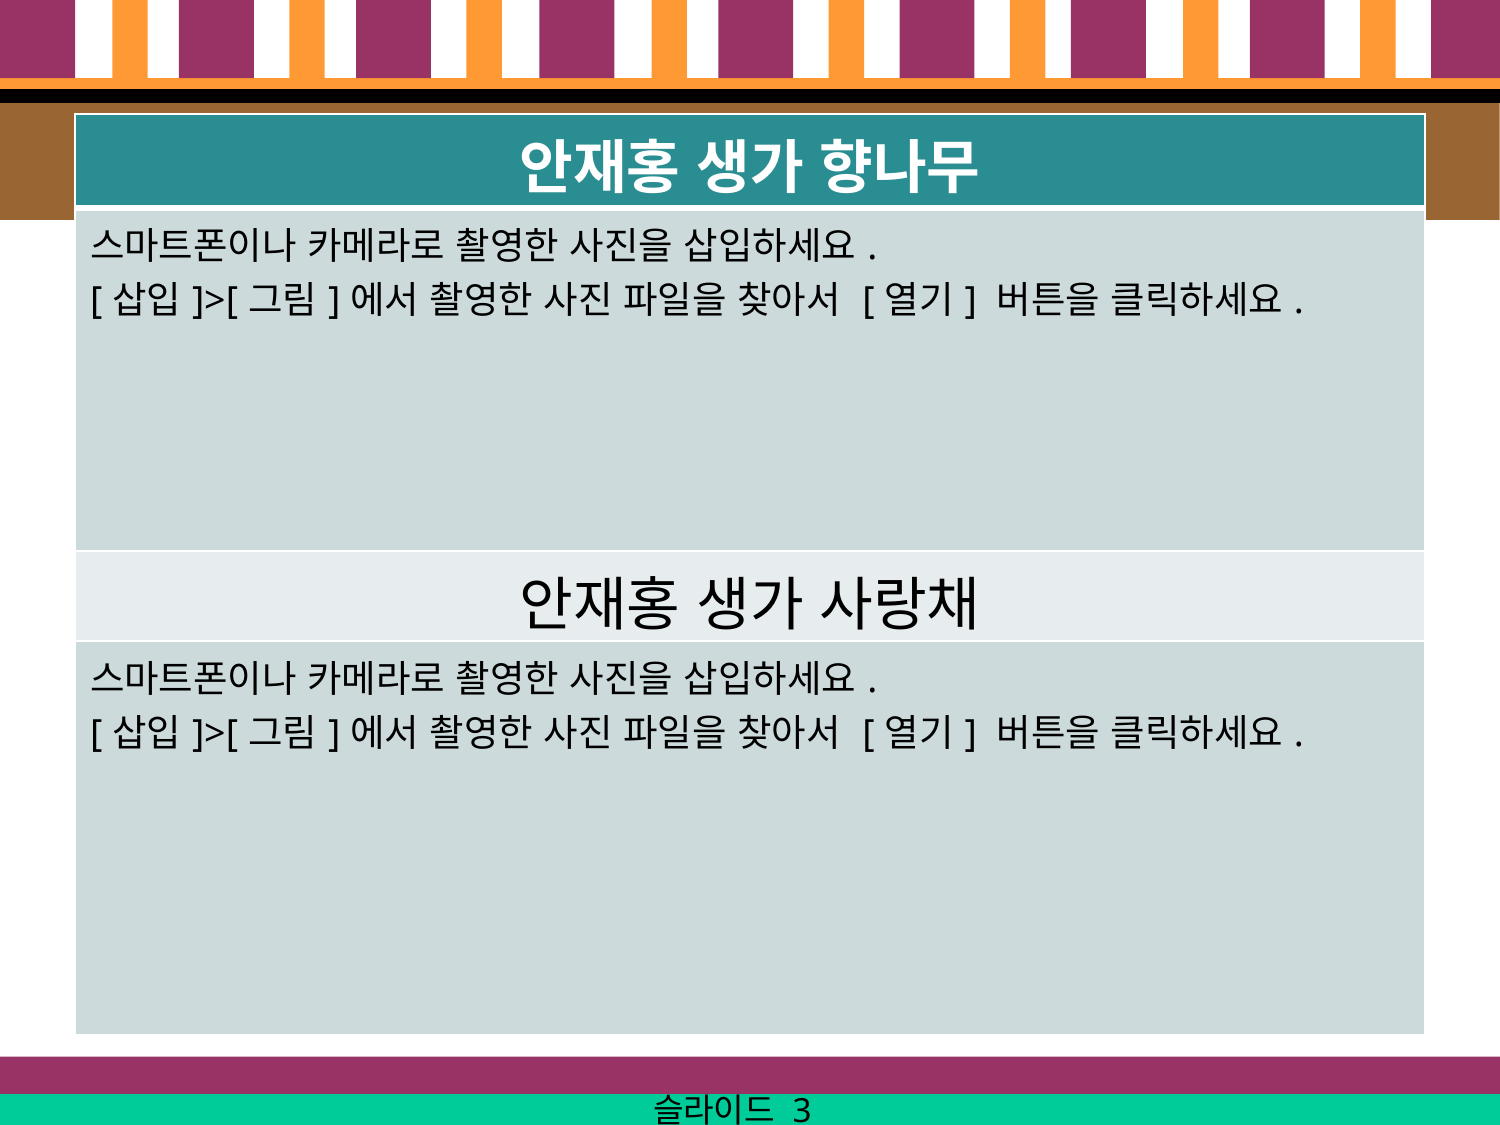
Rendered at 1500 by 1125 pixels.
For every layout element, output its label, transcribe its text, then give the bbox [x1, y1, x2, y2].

text_box 슬라이드 3 [596, 1082, 869, 1125]
table_cell 스마트폰이나 카메라로 촬영한 사진을 삽입하세요. [삽입]>[그림]에서 촬영한 사진 파일을 찾아서 [열기] 버튼을 클릭하세요. [76, 211, 1424, 550]
table_cell 안재홍 생가 사랑채 [76, 552, 1424, 640]
table_cell 스마트폰이나 카메라로 촬영한 사진을 삽입하세요. [삽입]>[그림]에서 촬영한 사진 파일을 찾아서 [열기] 버튼을 클릭하세요. [76, 642, 1424, 1034]
table_header 안재홍 생가 향나무 [76, 115, 1424, 205]
